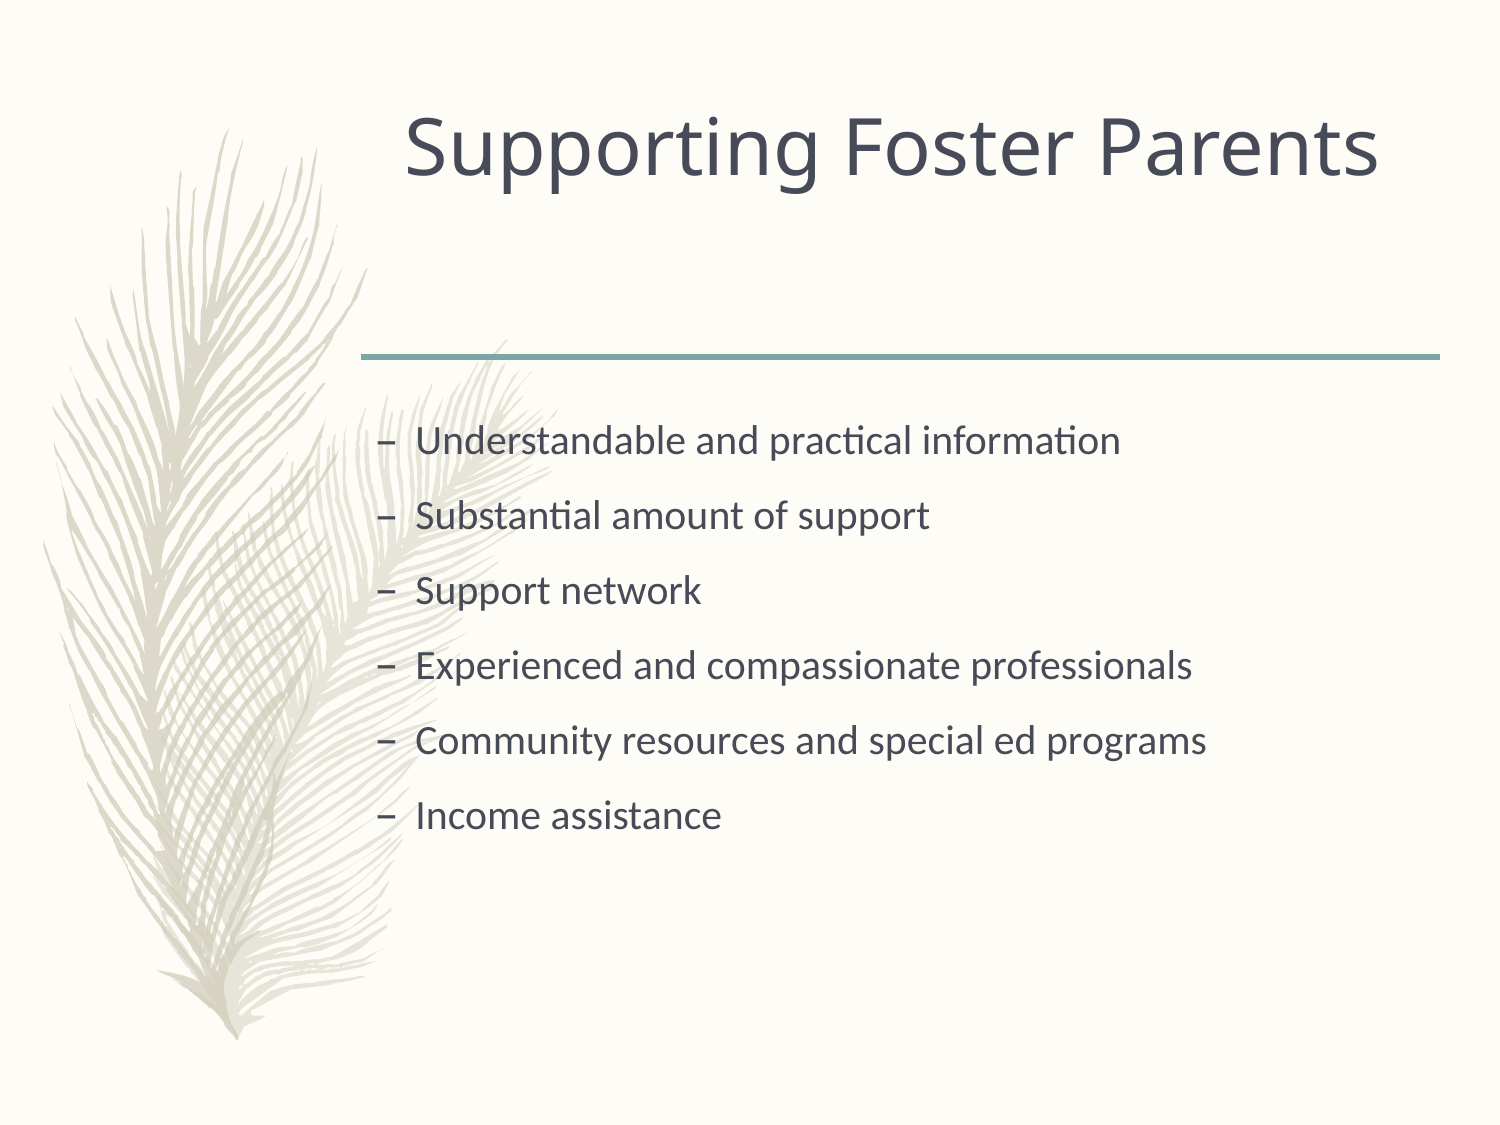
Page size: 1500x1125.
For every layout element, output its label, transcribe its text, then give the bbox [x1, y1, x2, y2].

title Supporting Foster Parents [345, 93, 1440, 350]
list Understandable and practical information Substantial amount of support Support network Experienced and compassionate professionals Community resources and special ed programs Income assistance [360, 399, 1440, 999]
